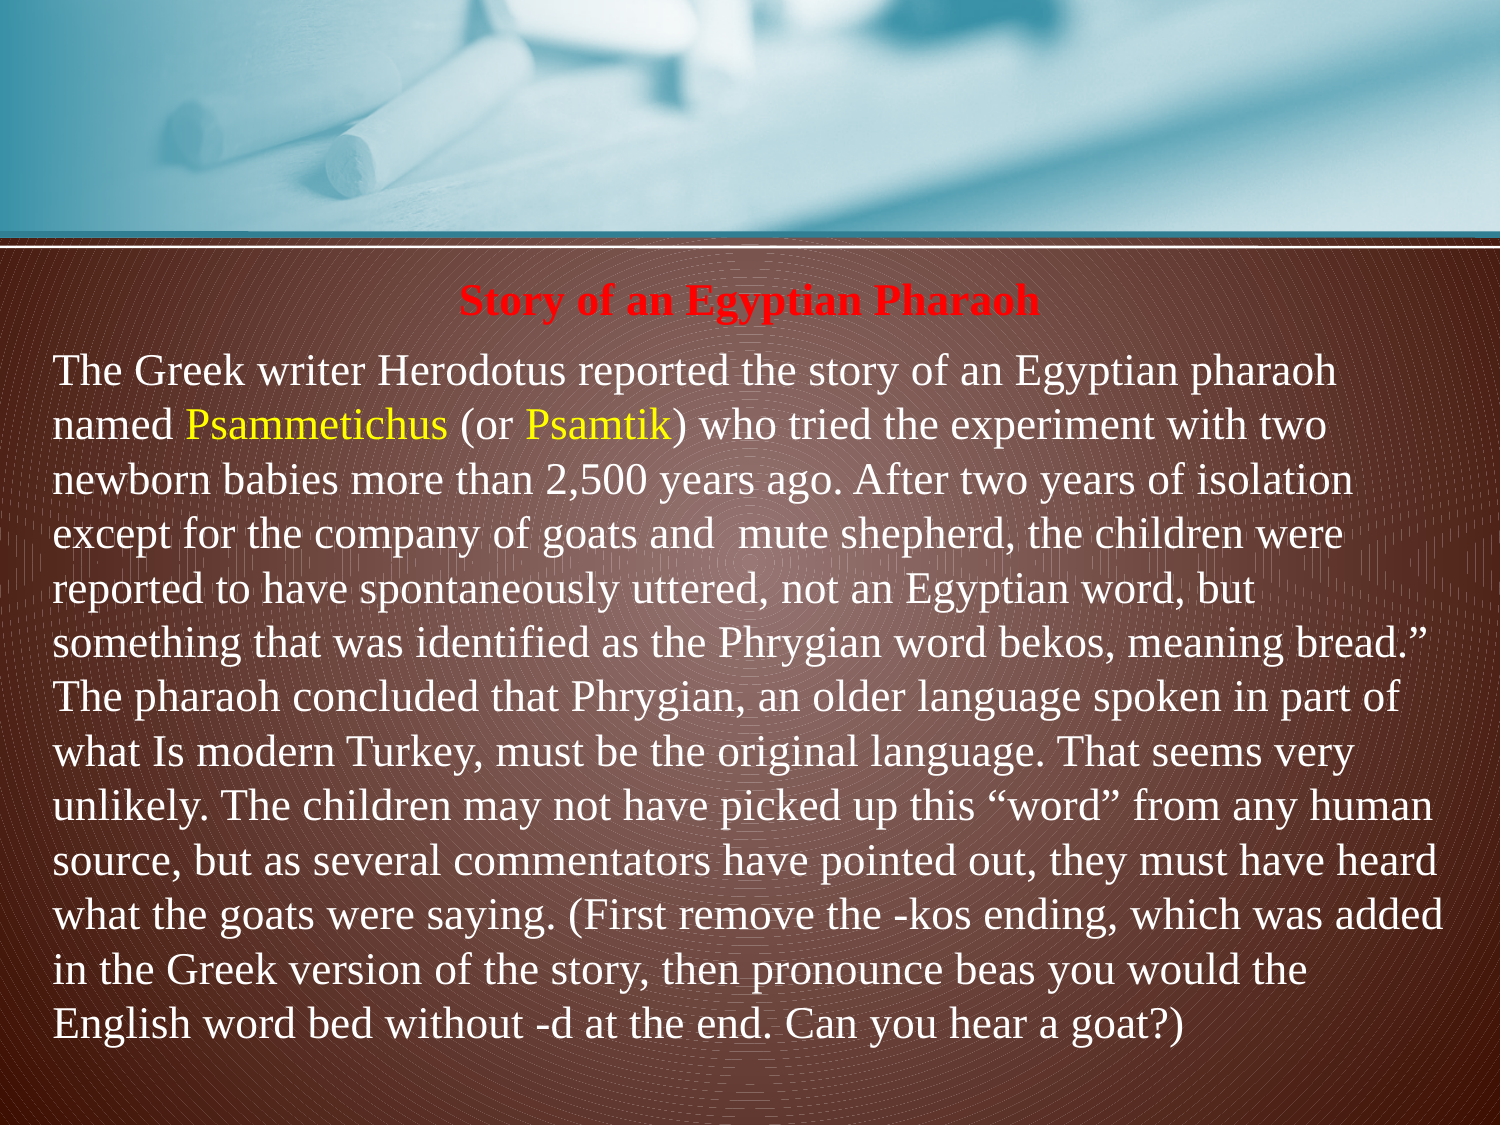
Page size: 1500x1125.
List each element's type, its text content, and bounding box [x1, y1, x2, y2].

list Story of an Egyptian Pharaoh The Greek writer Herodotus reported the story of an Egyptian pharaoh named Psammetichus (or Psamtik) who tried the experiment with two newborn babies more than 2,500 years ago. After two years of isolation except for the company of goats and mute shepherd, the children were reported to have spontaneously uttered, not an Egyptian word, but something that was identified as the Phrygian word bekos, meaning bread.” The pharaoh concluded that Phrygian, an older language spoken in part of what Is modern Turkey, must be the original language. That seems very unlikely. The children may not have picked up this “word” from any human source, but as several commentators have pointed out, they must have heard what the goats were saying. (First remove the -kos ending, which was added in the Greek version of the story, then pronounce beas you would the English word bed without -d at the end. Can you hear a goat?) [37, 262, 1463, 1075]
